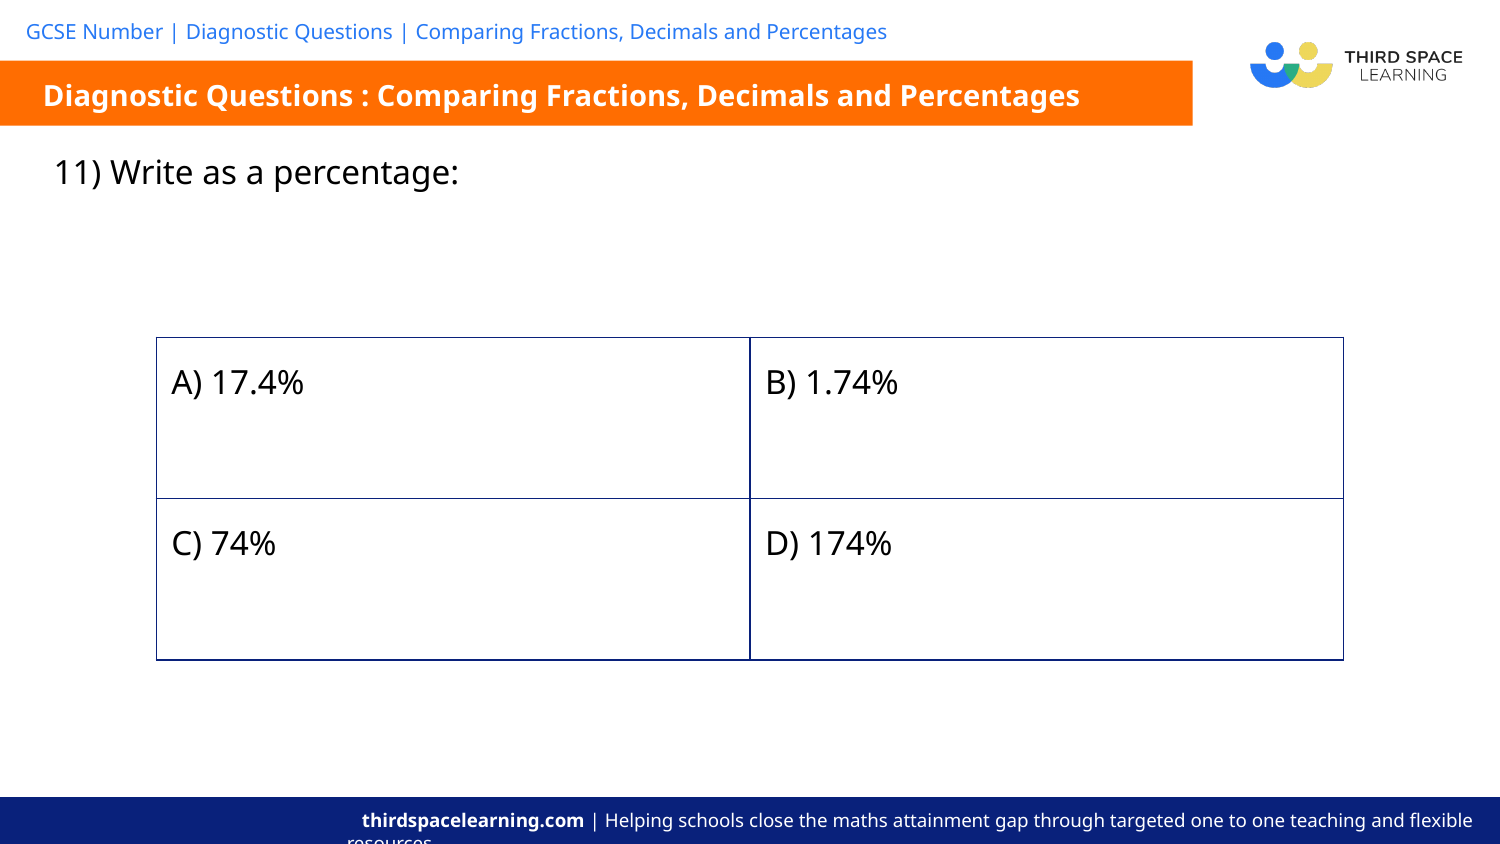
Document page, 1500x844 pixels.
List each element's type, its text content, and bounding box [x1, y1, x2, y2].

table_cell D) 174% [751, 499, 1343, 659]
picture [1250, 33, 1465, 99]
table_cell C) 74% [157, 499, 749, 659]
table_header B) 1.74% [751, 338, 1343, 498]
text_box Diagnostic Questions : Comparing Fractions, Decimals and Percentages [27, 61, 1187, 127]
table_header A) 17.4% [157, 338, 749, 498]
